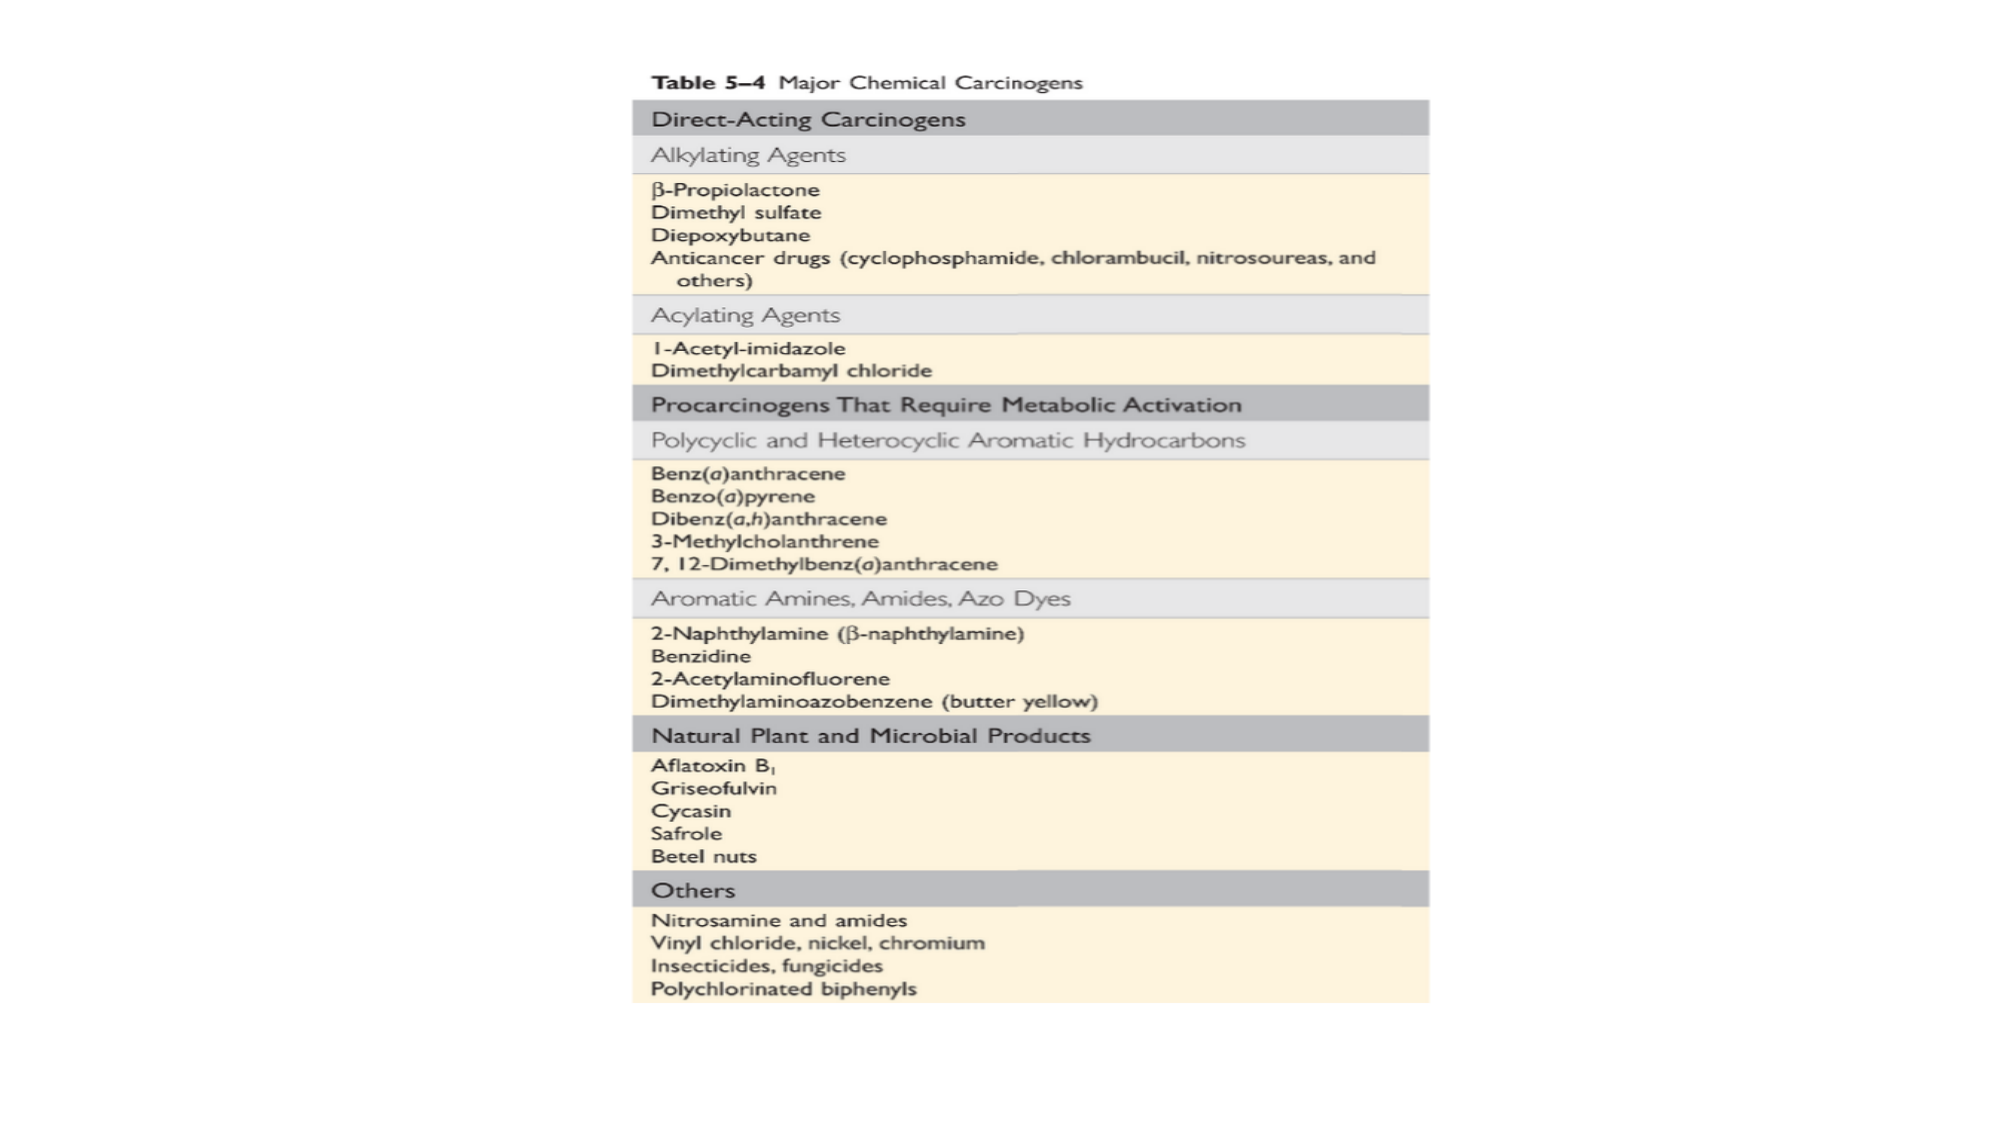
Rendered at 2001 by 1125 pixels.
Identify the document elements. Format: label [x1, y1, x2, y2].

list [617, 59, 1441, 1014]
